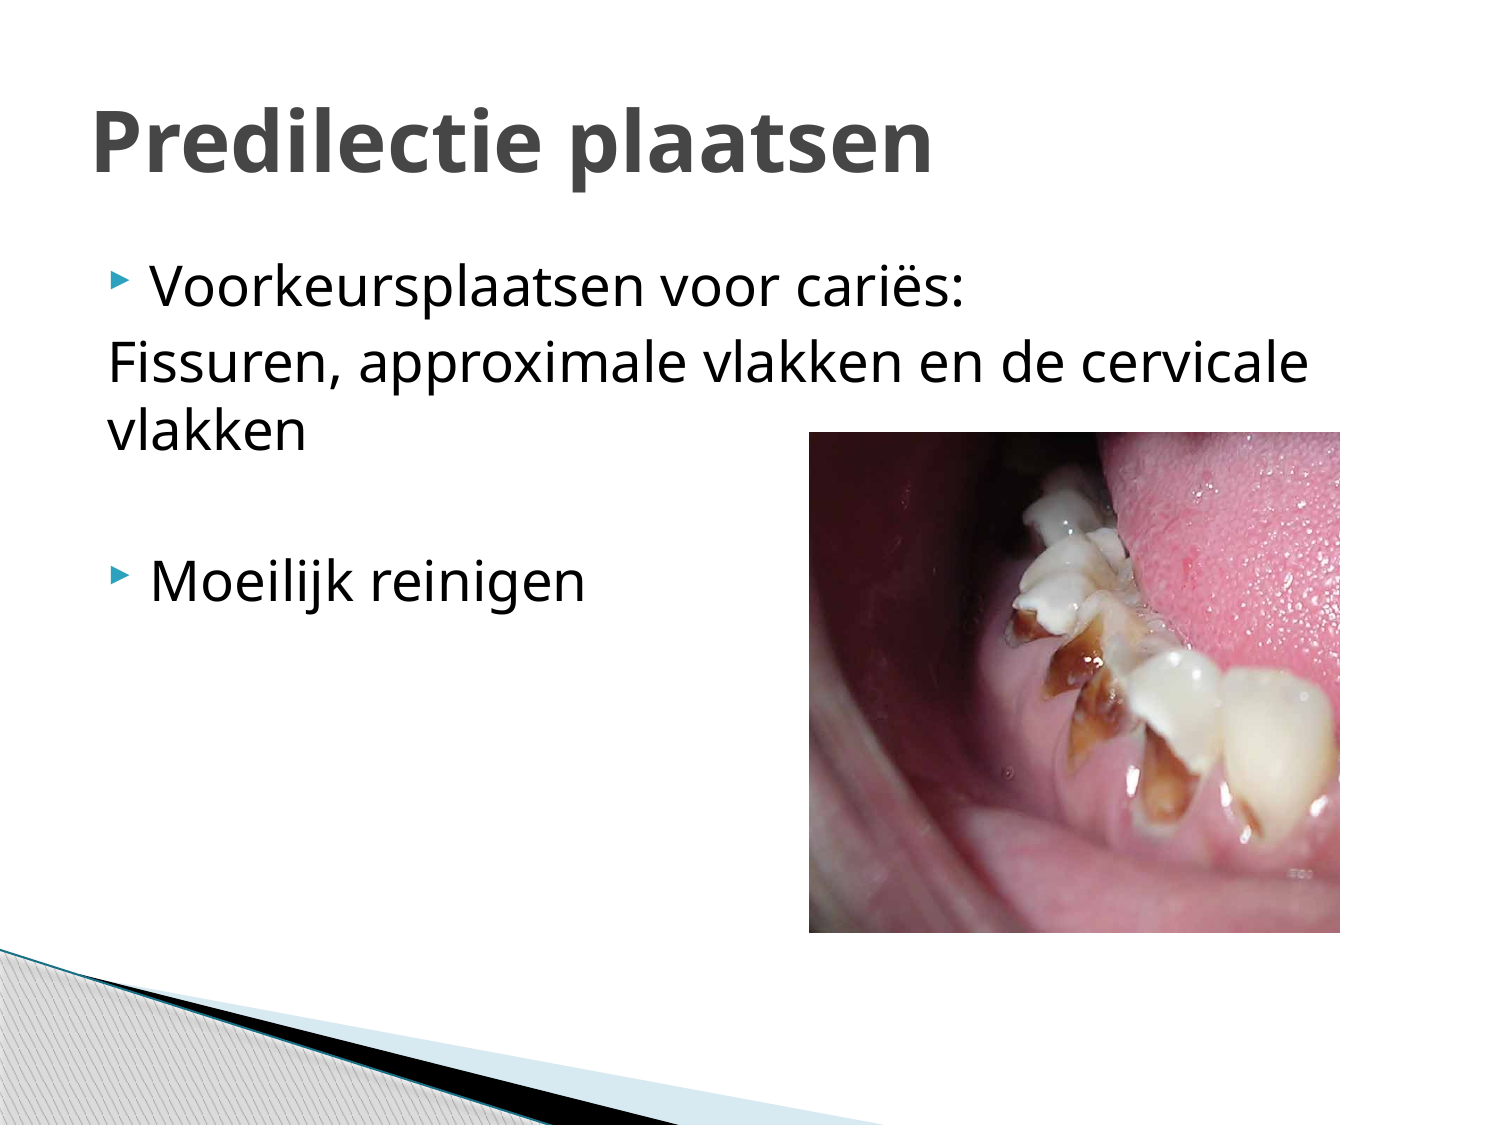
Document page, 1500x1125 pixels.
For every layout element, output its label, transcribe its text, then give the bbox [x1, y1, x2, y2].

title Predilectie plaatsen [75, 45, 1425, 233]
list Voorkeursplaatsen voor cariës: Fissuren, approximale vlakken en de cervicale vlakken Moeilijk reinigen [75, 243, 1425, 986]
picture [808, 432, 1340, 933]
